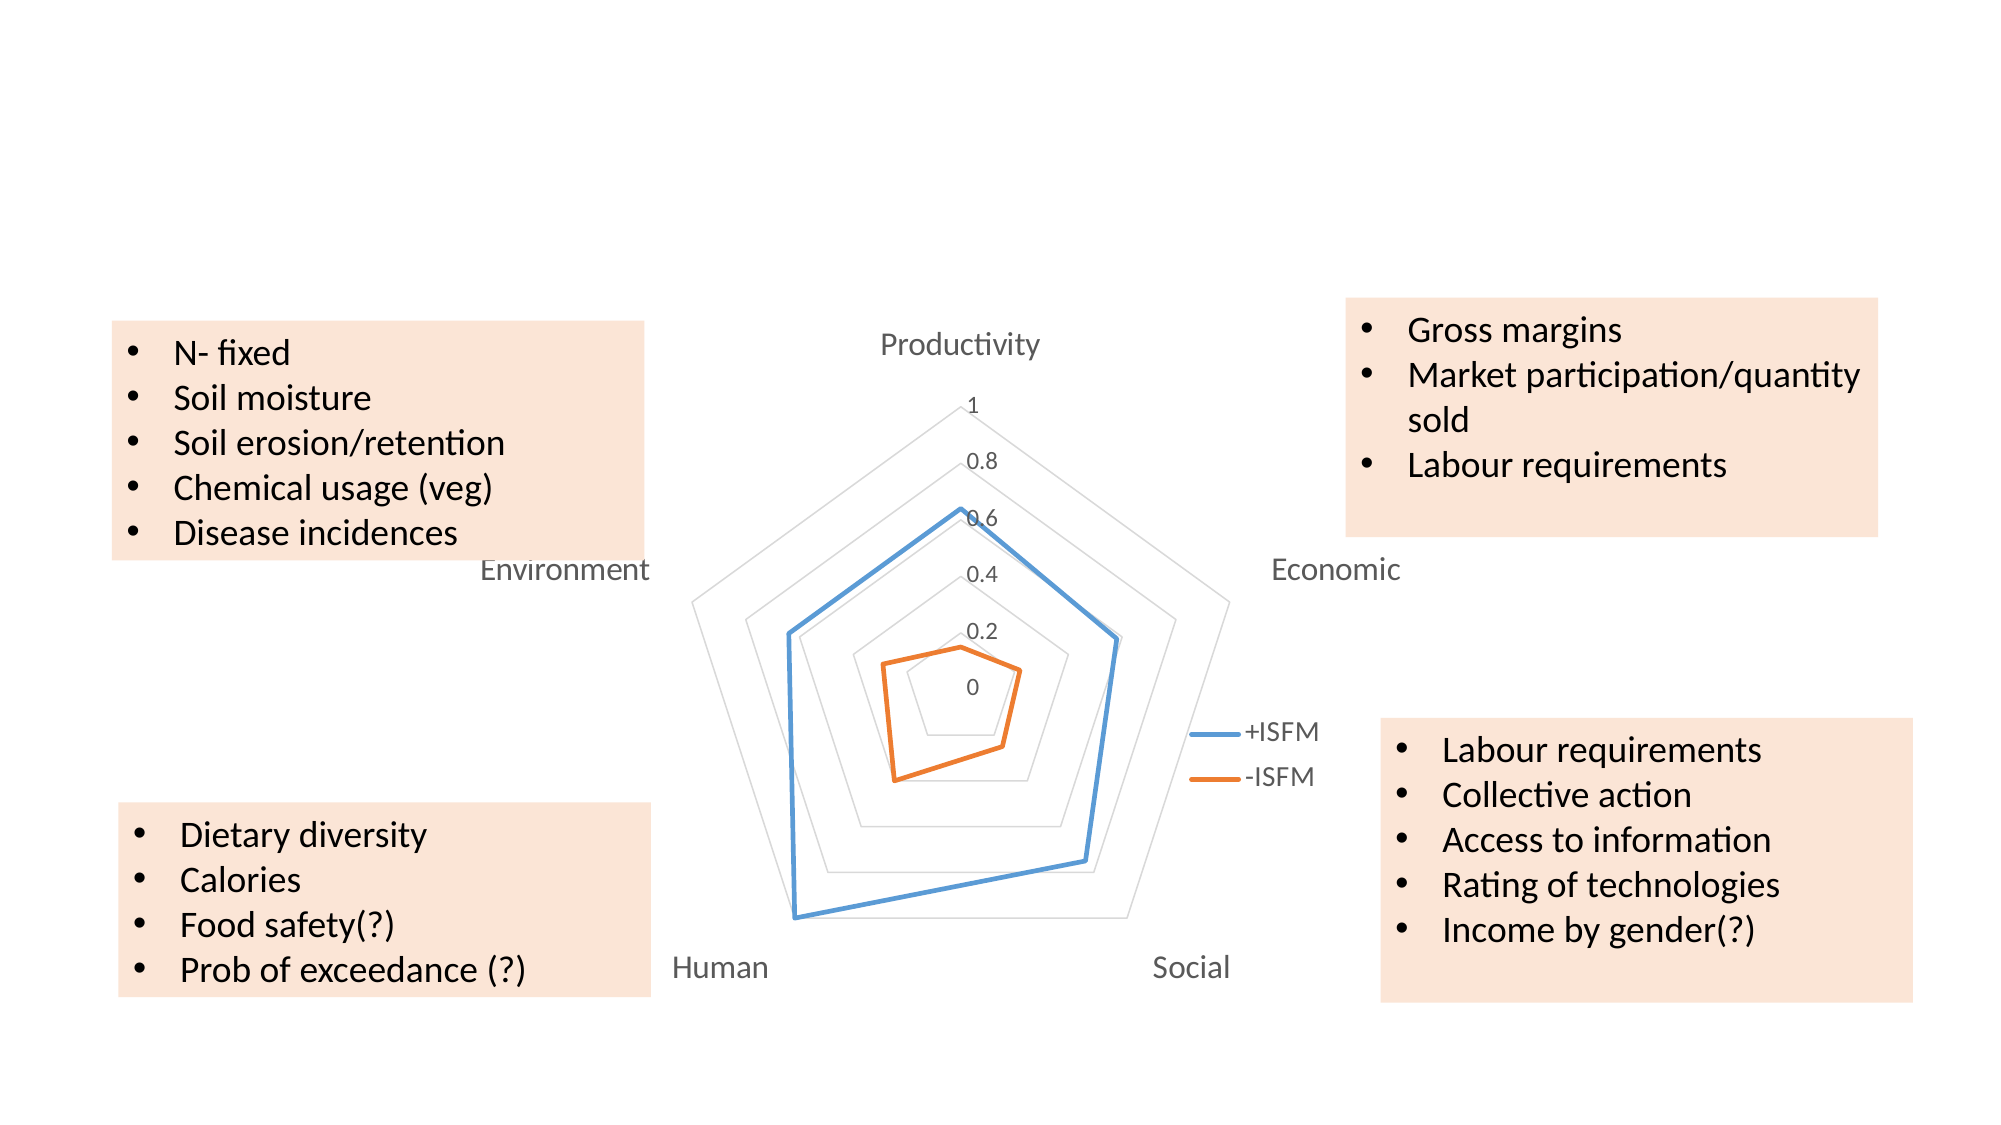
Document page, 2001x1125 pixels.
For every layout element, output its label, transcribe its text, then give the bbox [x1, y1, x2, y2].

text_box Dietary diversity Calories Food safety(?) Prob of exceedance (?) [118, 802, 449, 998]
text_box Labour requirements Collective action Access to information Rating of technologies Income by gender(?) [1380, 717, 1913, 1003]
chart [449, 262, 1432, 1002]
text_box N- fixed Soil moisture Soil erosion/retention Chemical usage (veg) Disease incidences [111, 320, 449, 561]
text_box Gross margins Market participation/quantity sold Labour requirements [1432, 297, 1879, 538]
